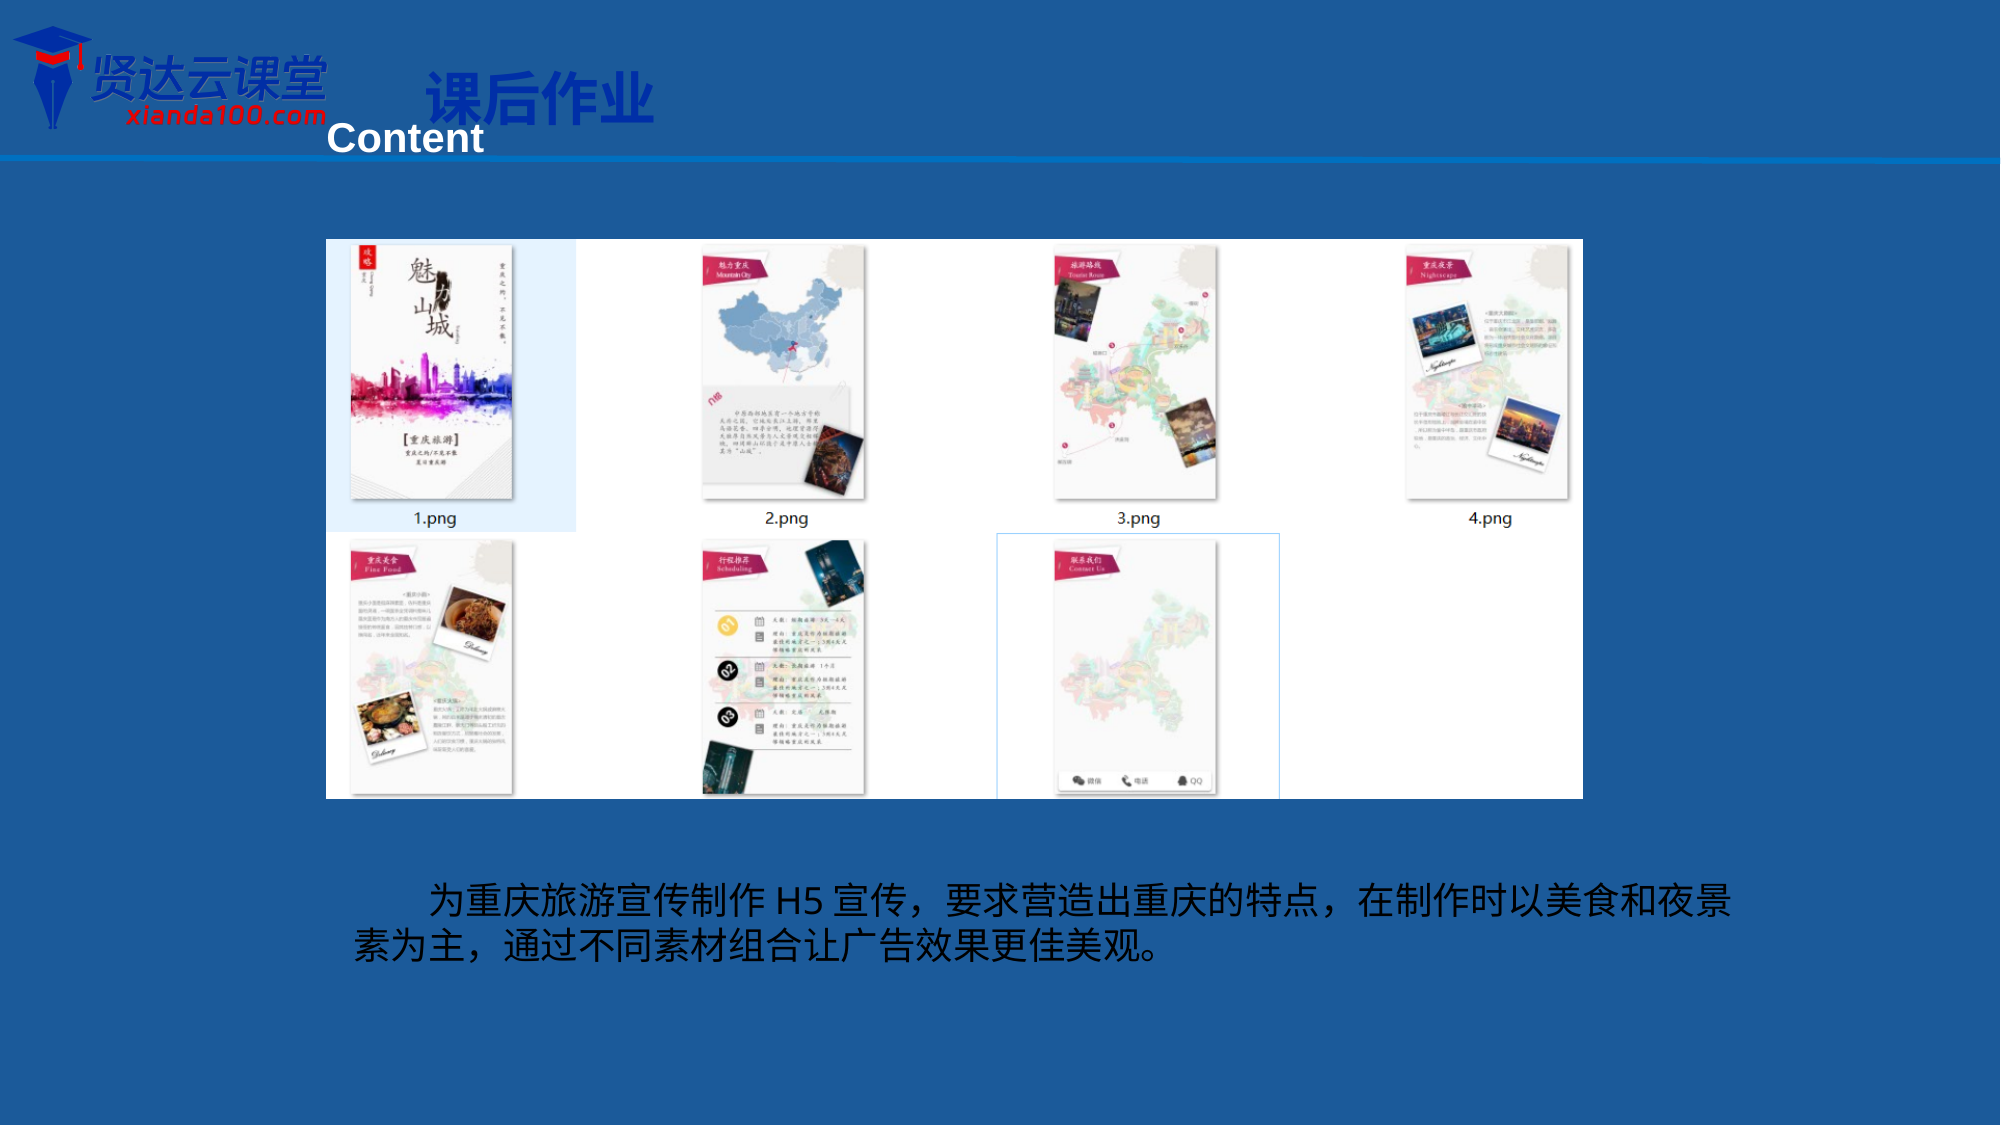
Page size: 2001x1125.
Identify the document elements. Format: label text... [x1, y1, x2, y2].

text_box Content [311, 103, 767, 169]
picture [326, 239, 1584, 800]
text_box 课后作业 [409, 54, 883, 140]
text_box 为重庆旅游宣传制作H5宣传，要求营造出重庆的特点，在制作时以美食和夜景素为主，通过不同素材组合让广告效果更佳美观。 [338, 869, 1764, 1051]
picture [0, 7, 353, 155]
